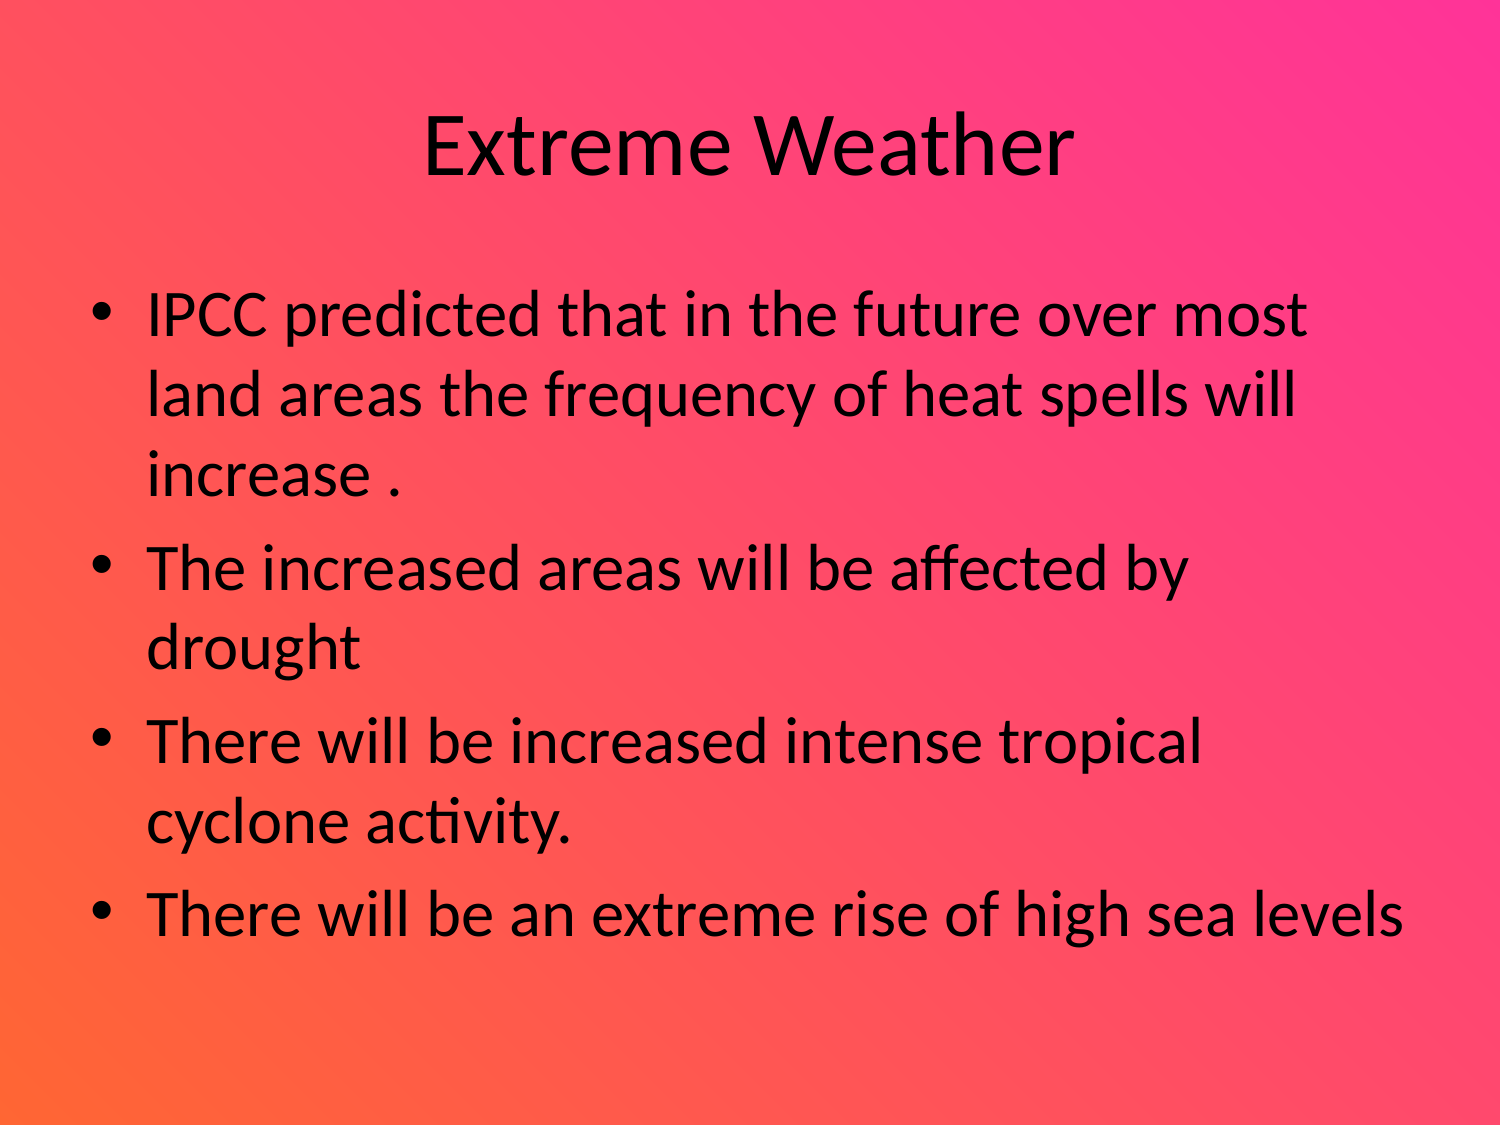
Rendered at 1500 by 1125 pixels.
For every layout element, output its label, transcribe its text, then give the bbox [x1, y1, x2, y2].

title Extreme Weather [75, 45, 1425, 233]
list IPCC predicted that in the future over most land areas the frequency of heat spells will increase . The increased areas will be affected by drought There will be increased intense tropical cyclone activity. There will be an extreme rise of high sea levels [75, 262, 1425, 1005]
